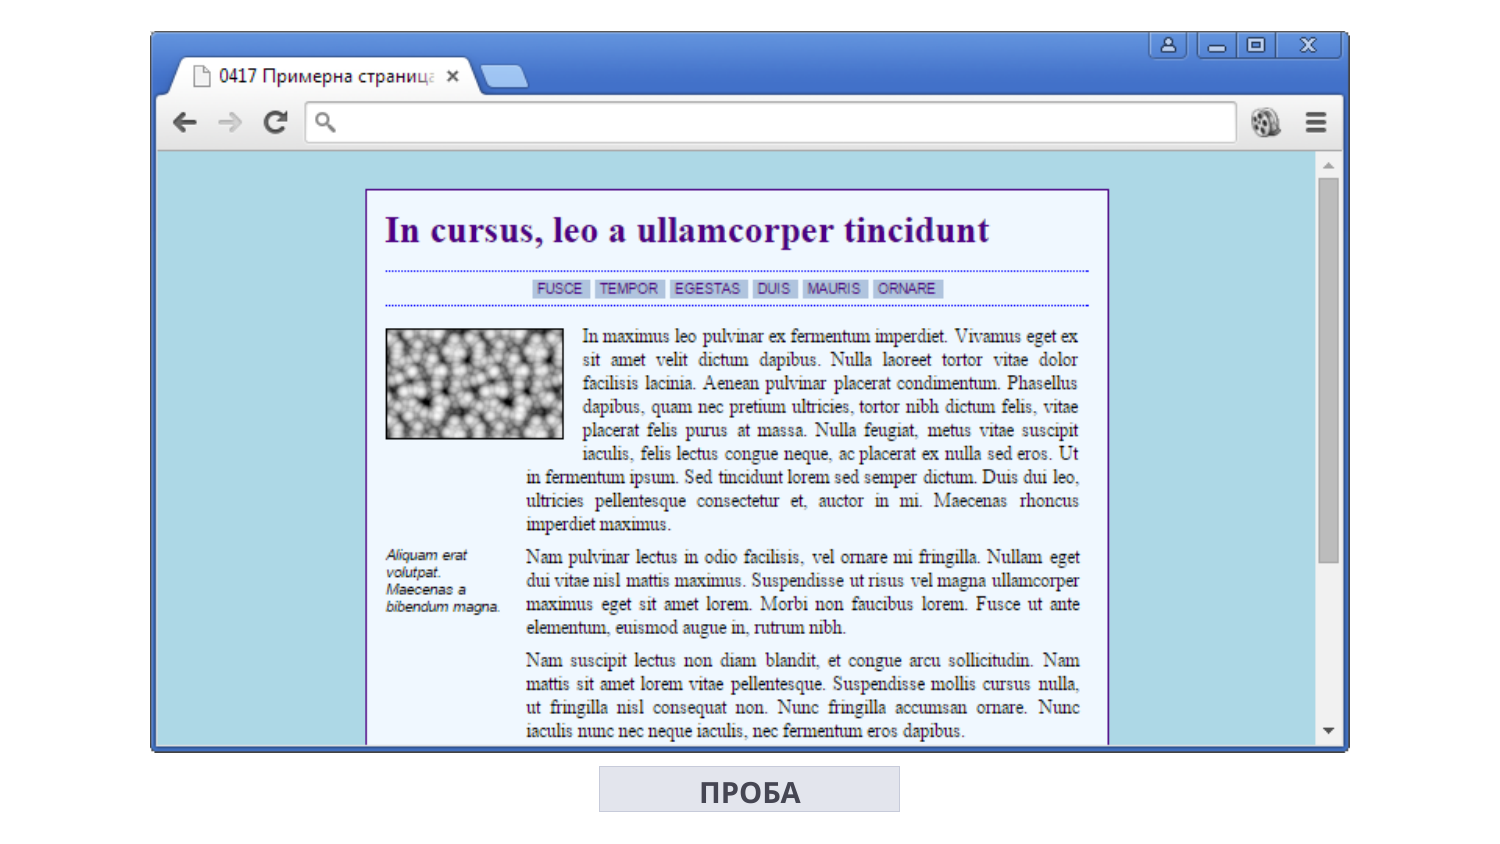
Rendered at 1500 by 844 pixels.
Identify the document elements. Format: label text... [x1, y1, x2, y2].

text_box ПРОБА [599, 766, 900, 812]
picture [149, 31, 1351, 753]
